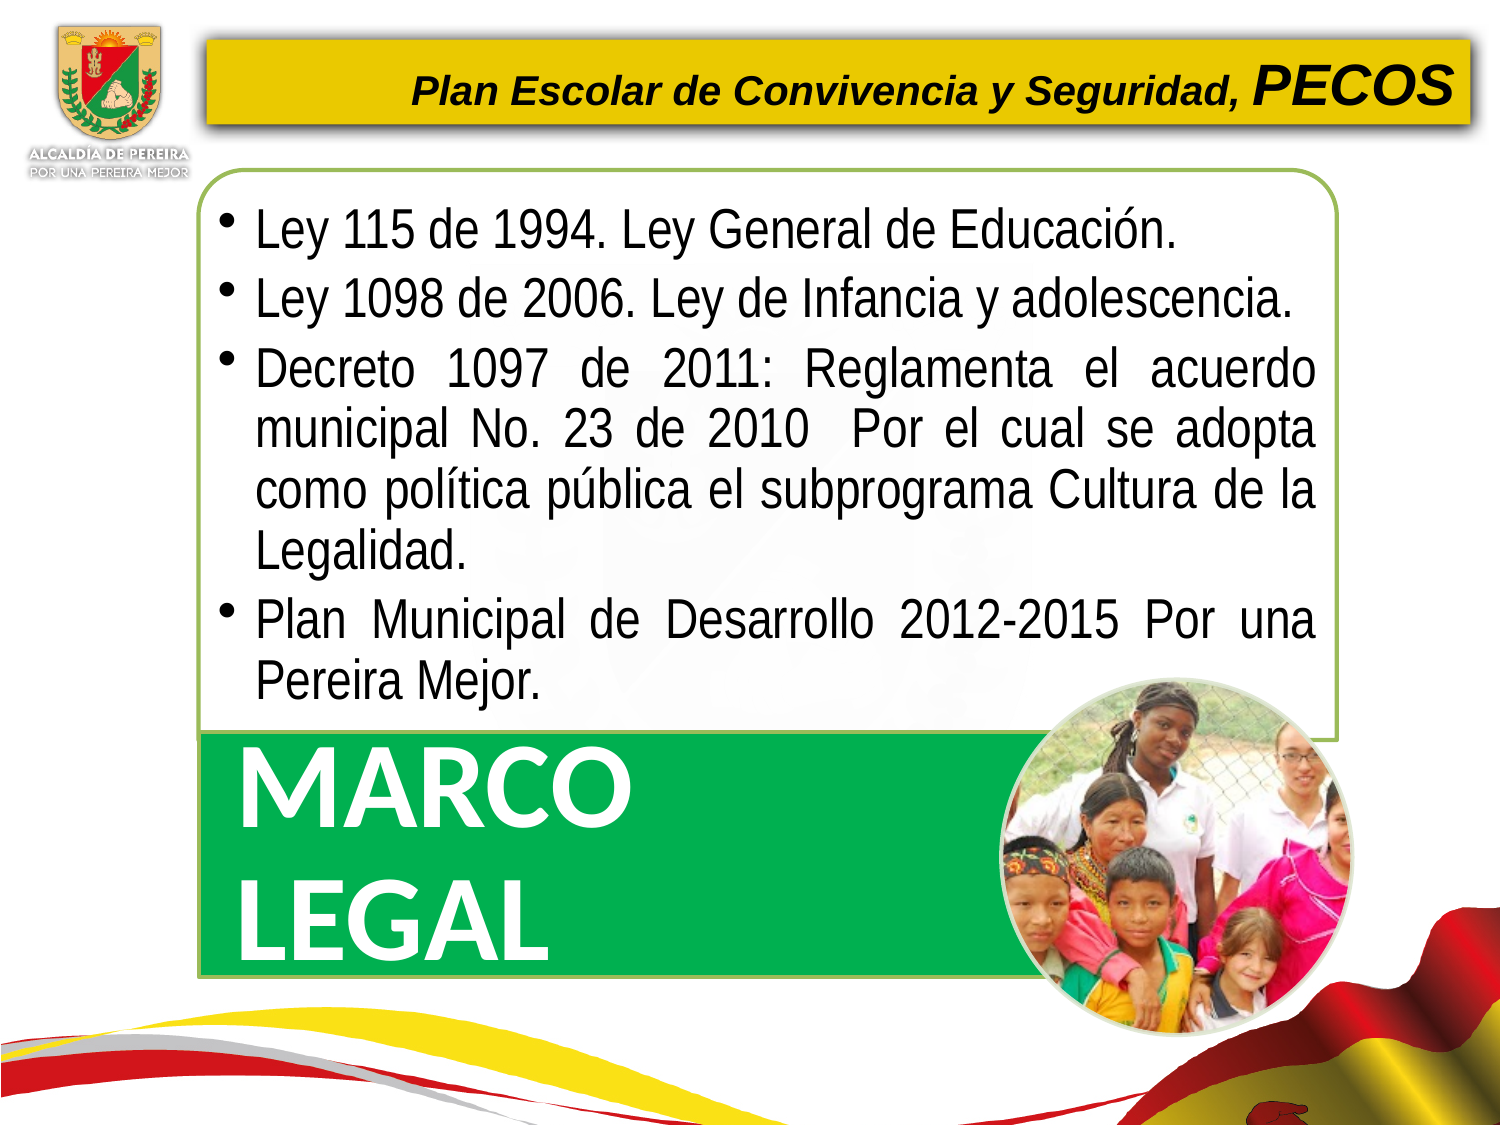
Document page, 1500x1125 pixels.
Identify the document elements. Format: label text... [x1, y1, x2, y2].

picture [0, 0, 1500, 1125]
text_box Plan Escolar de Convivencia y Seguridad, PECOS [206, 39, 1471, 109]
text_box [52, 113, 1483, 1036]
